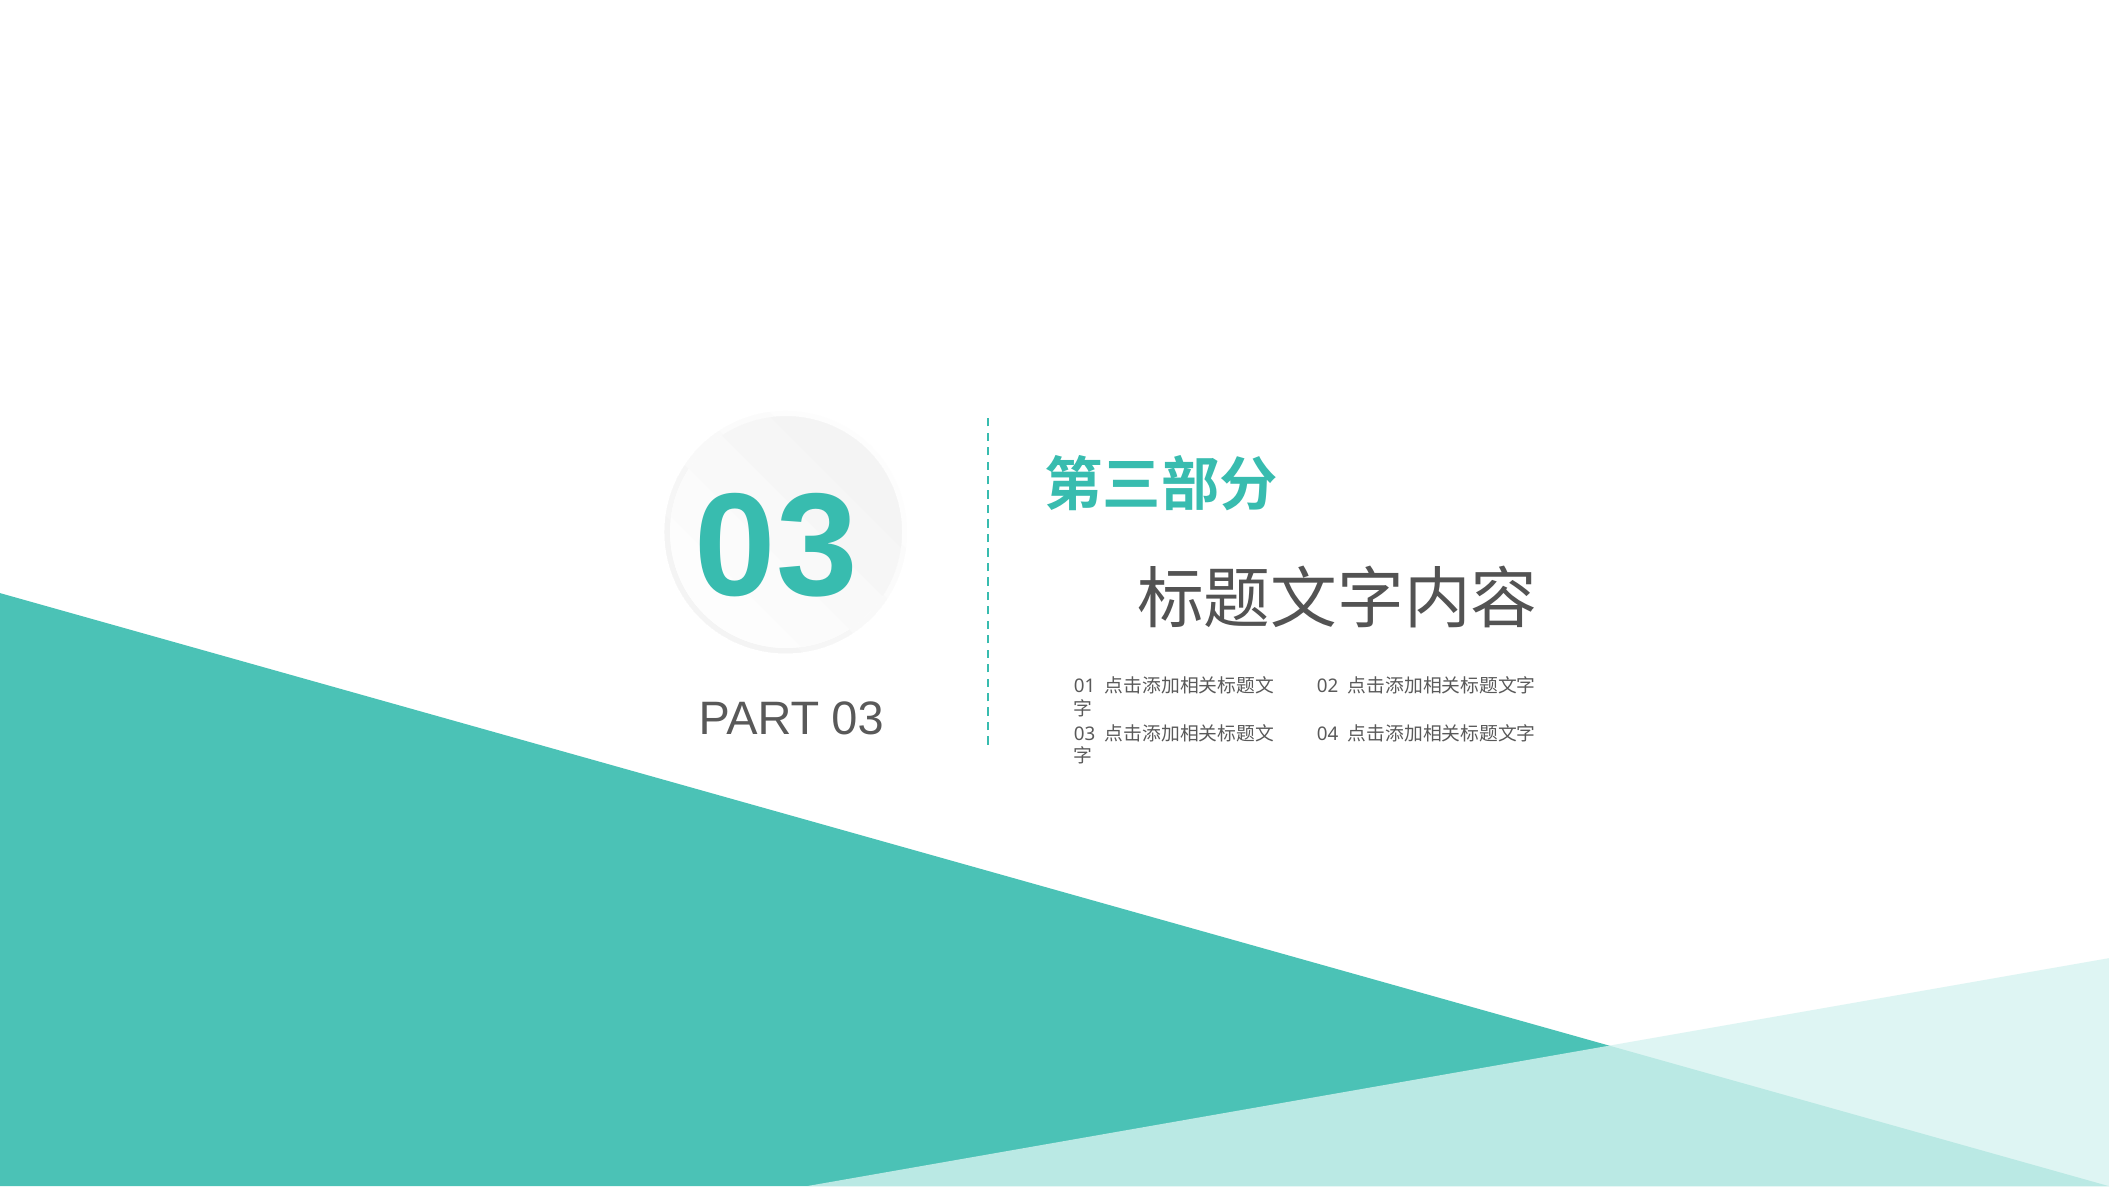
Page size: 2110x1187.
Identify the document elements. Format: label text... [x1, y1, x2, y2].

text_box 02 点击添加相关标题文字 [1302, 666, 1560, 704]
text_box 01 点击添加相关标题文字 [1060, 666, 1306, 714]
text_box PART 03 [698, 687, 907, 745]
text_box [664, 410, 907, 654]
text_box [0, 592, 1608, 1187]
text_box 04 点击添加相关标题文字 [1302, 714, 1560, 751]
text_box 第三部分 标题文字内容 [1010, 439, 1568, 651]
text_box 03 点击添加相关标题文字 [1060, 714, 1306, 774]
text_box [806, 956, 2110, 1187]
